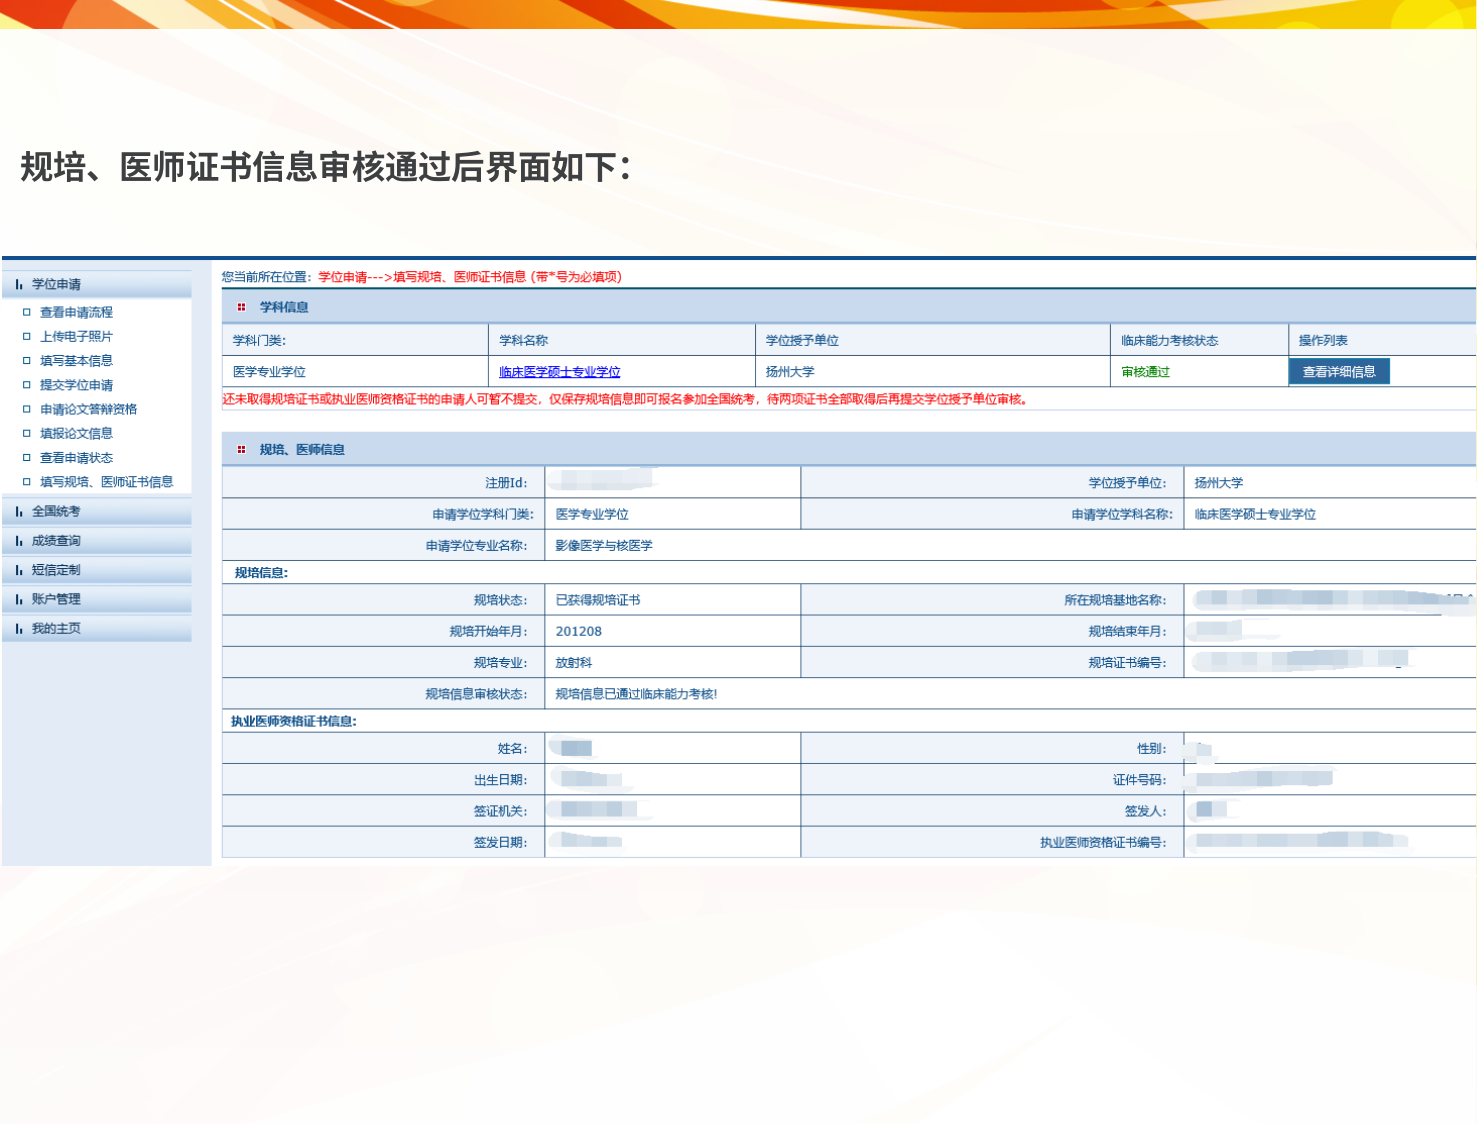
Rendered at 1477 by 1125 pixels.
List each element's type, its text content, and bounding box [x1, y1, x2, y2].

picture [0, 0, 1477, 29]
picture [2, 256, 1477, 866]
text_box 规培、医师证书信息审核通过后界面如下： [5, 118, 667, 194]
